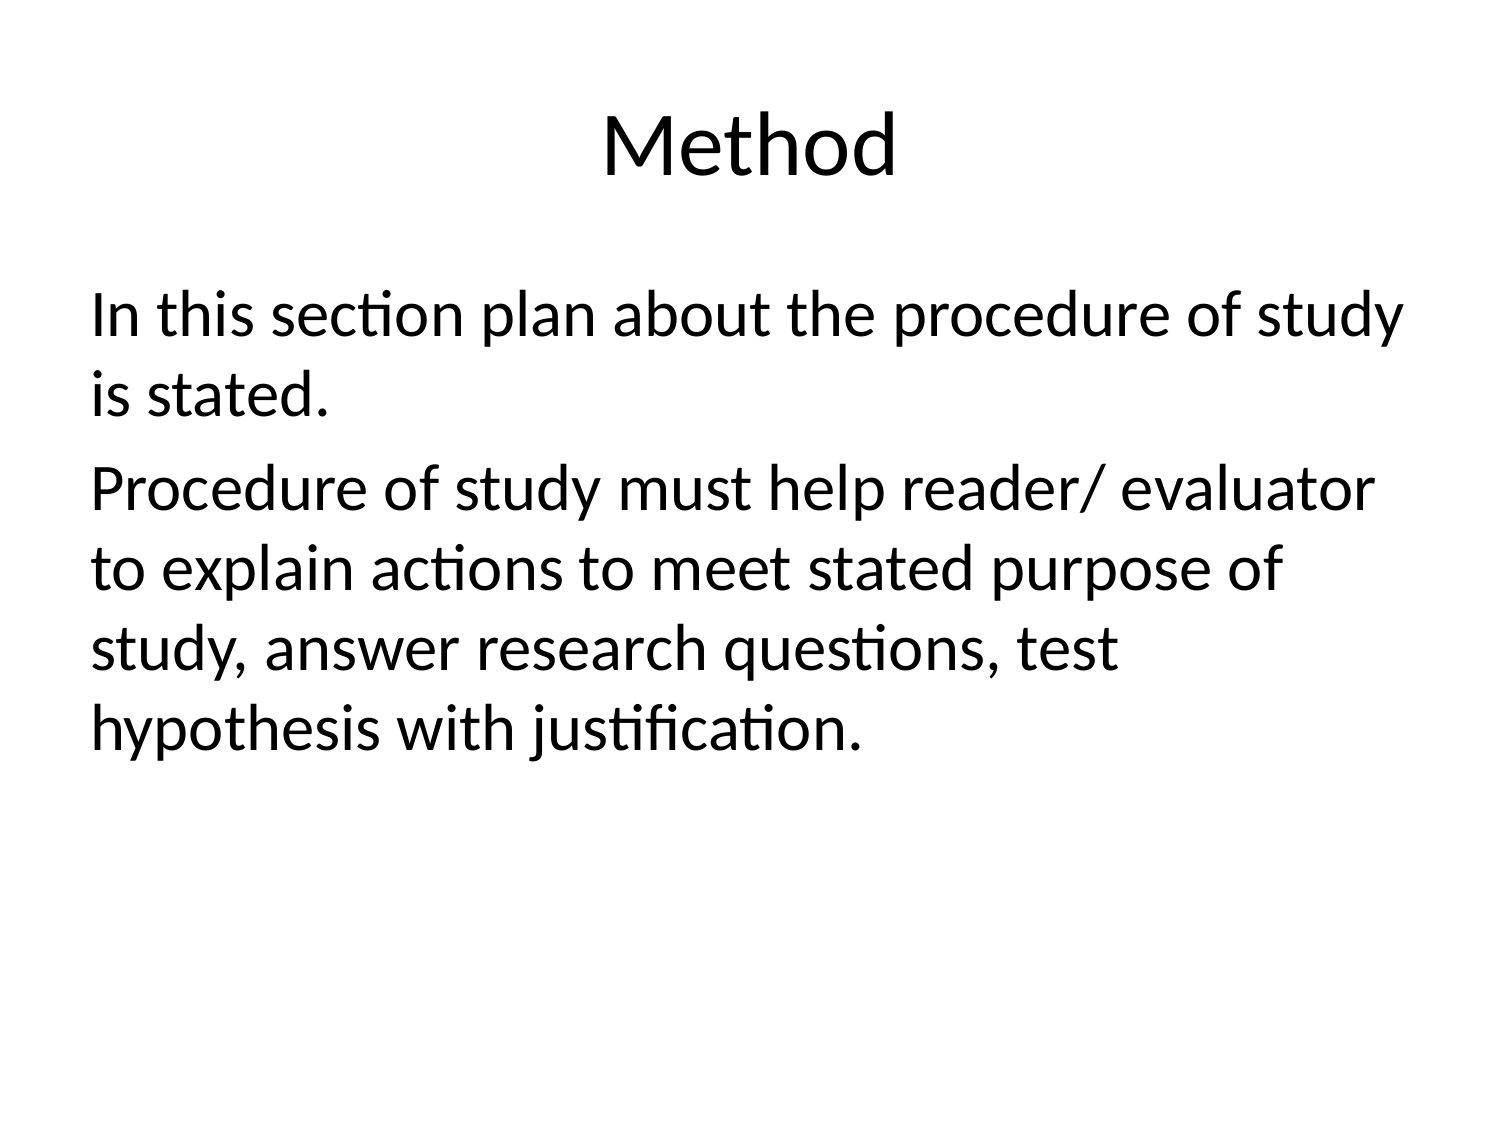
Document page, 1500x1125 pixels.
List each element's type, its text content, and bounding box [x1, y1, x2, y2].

title Method [75, 45, 1425, 233]
list In this section plan about the procedure of study is stated. Procedure of study must help reader/ evaluator to explain actions to meet stated purpose of study, answer research questions, test hypothesis with justification. [75, 262, 1425, 1005]
